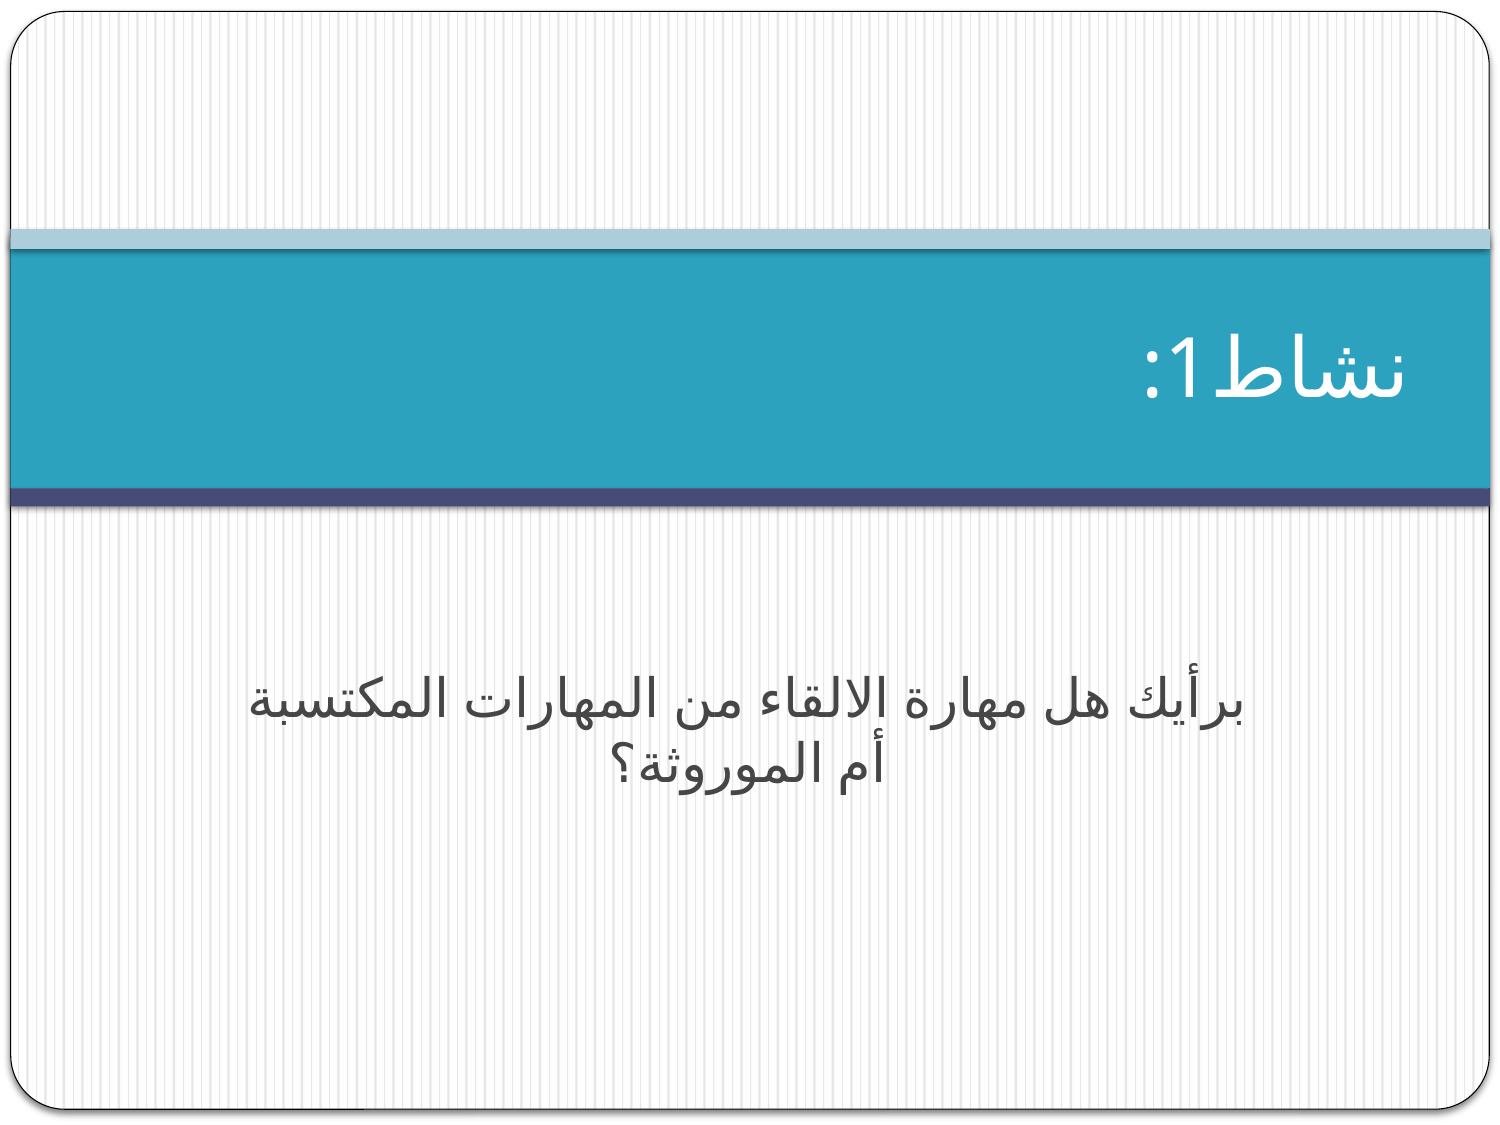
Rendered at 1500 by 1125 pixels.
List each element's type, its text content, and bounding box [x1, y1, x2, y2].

subtitle برأيك هل مهارة الالقاء من المهارات المكتسبة أم الموروثة؟ [222, 656, 1273, 919]
title نشاط1: [75, 247, 1425, 489]
